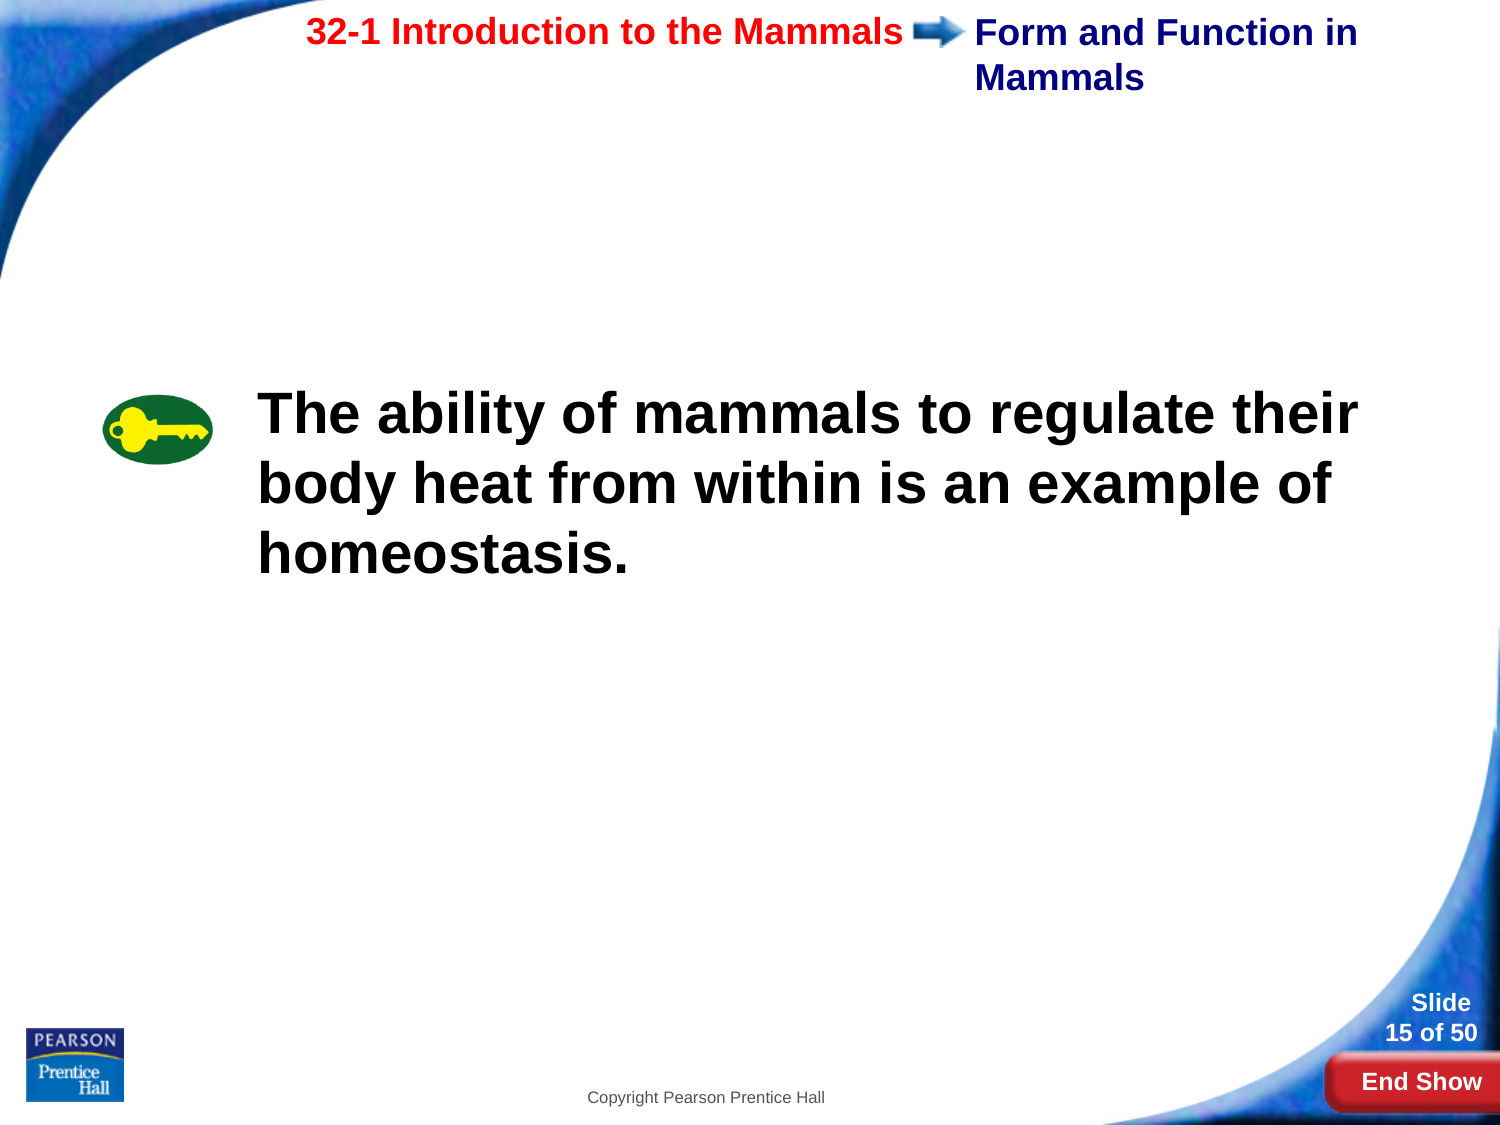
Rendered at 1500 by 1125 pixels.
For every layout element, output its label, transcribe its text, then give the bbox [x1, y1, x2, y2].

title Form and Function in Mammals [959, 0, 1500, 76]
picture [0, 0, 1500, 1125]
list The ability of mammals to regulate their body heat from within is an example of homeostasis. [44, 179, 1500, 938]
footer Copyright Pearson Prentice Hall [468, 1078, 945, 1105]
